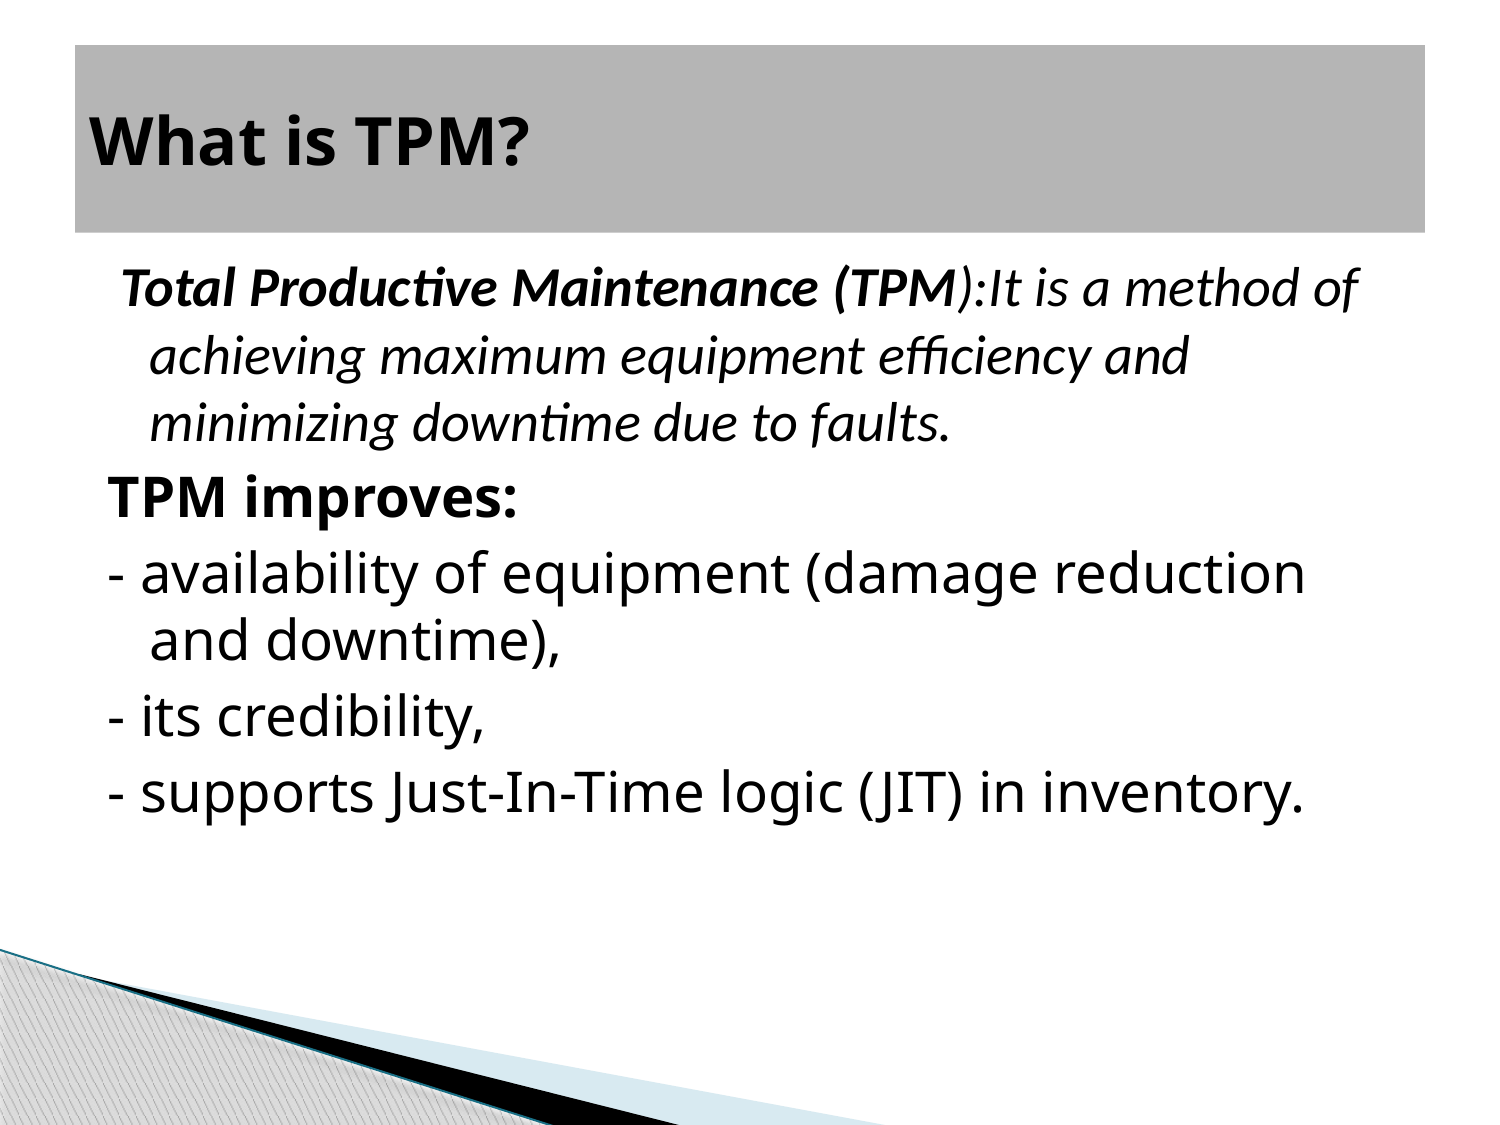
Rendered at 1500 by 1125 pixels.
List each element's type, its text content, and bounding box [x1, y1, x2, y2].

title What is TPM? [75, 45, 1425, 233]
list Total Productive Maintenance (TPM):It is a method of achieving maximum equipment efficiency and minimizing downtime due to faults. TPM improves: - availability of equipment (damage reduction and downtime), - its credibility, - supports Just-In-Time logic (JIT) in inventory. [75, 243, 1425, 986]
